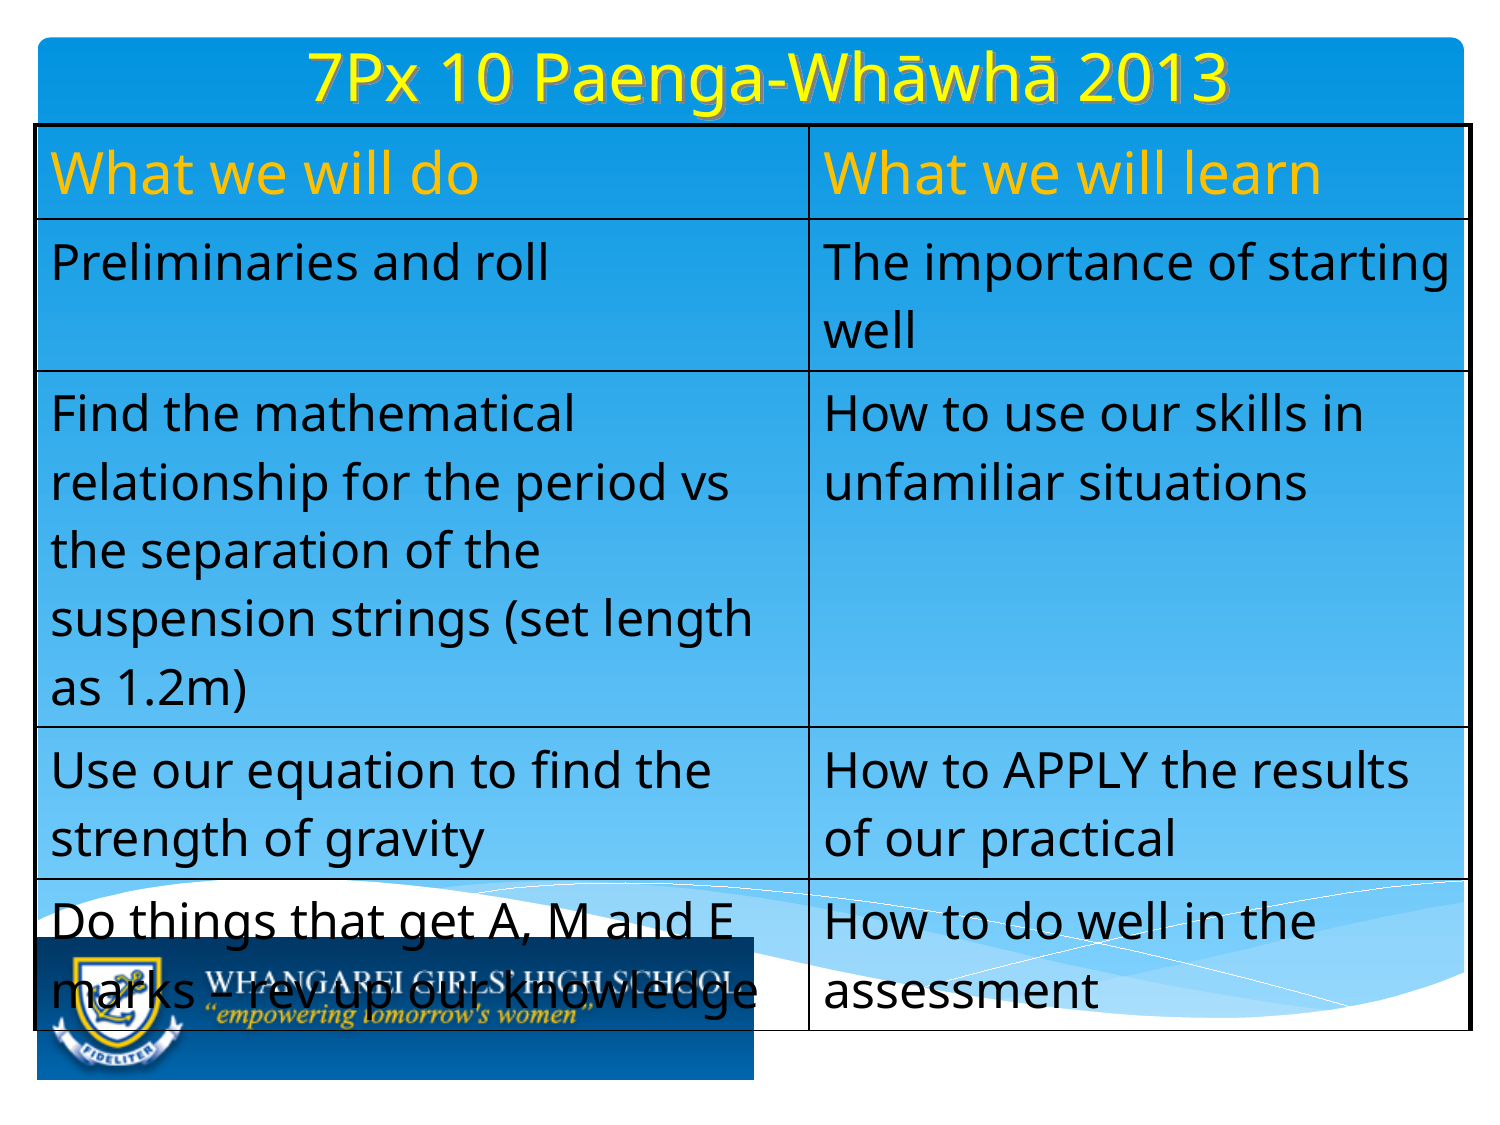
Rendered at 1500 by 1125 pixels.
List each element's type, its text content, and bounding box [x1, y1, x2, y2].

table_cell The importance of starting well [810, 220, 1468, 370]
text_box 7Px 10 Paenga-Whāwhā 2013 [162, 24, 1375, 123]
table_cell Find the mathematical relationship for the period vs the separation of the suspension strings (set length as 1.2m) [37, 372, 808, 726]
table_cell How to use our skills in unfamiliar situations [810, 372, 1468, 726]
table_cell Use our equation to find the strength of gravity [37, 728, 808, 878]
table_header What we will do [37, 127, 808, 218]
table_cell Do things that get A, M and E marks – rev up our knowledge [37, 880, 808, 1030]
table_cell How to do well in the assessment [810, 880, 1468, 1030]
picture [37, 937, 754, 1080]
table_header What we will learn [810, 127, 1468, 218]
table_cell How to APPLY the results of our practical [810, 728, 1468, 878]
table_cell Preliminaries and roll [37, 220, 808, 370]
